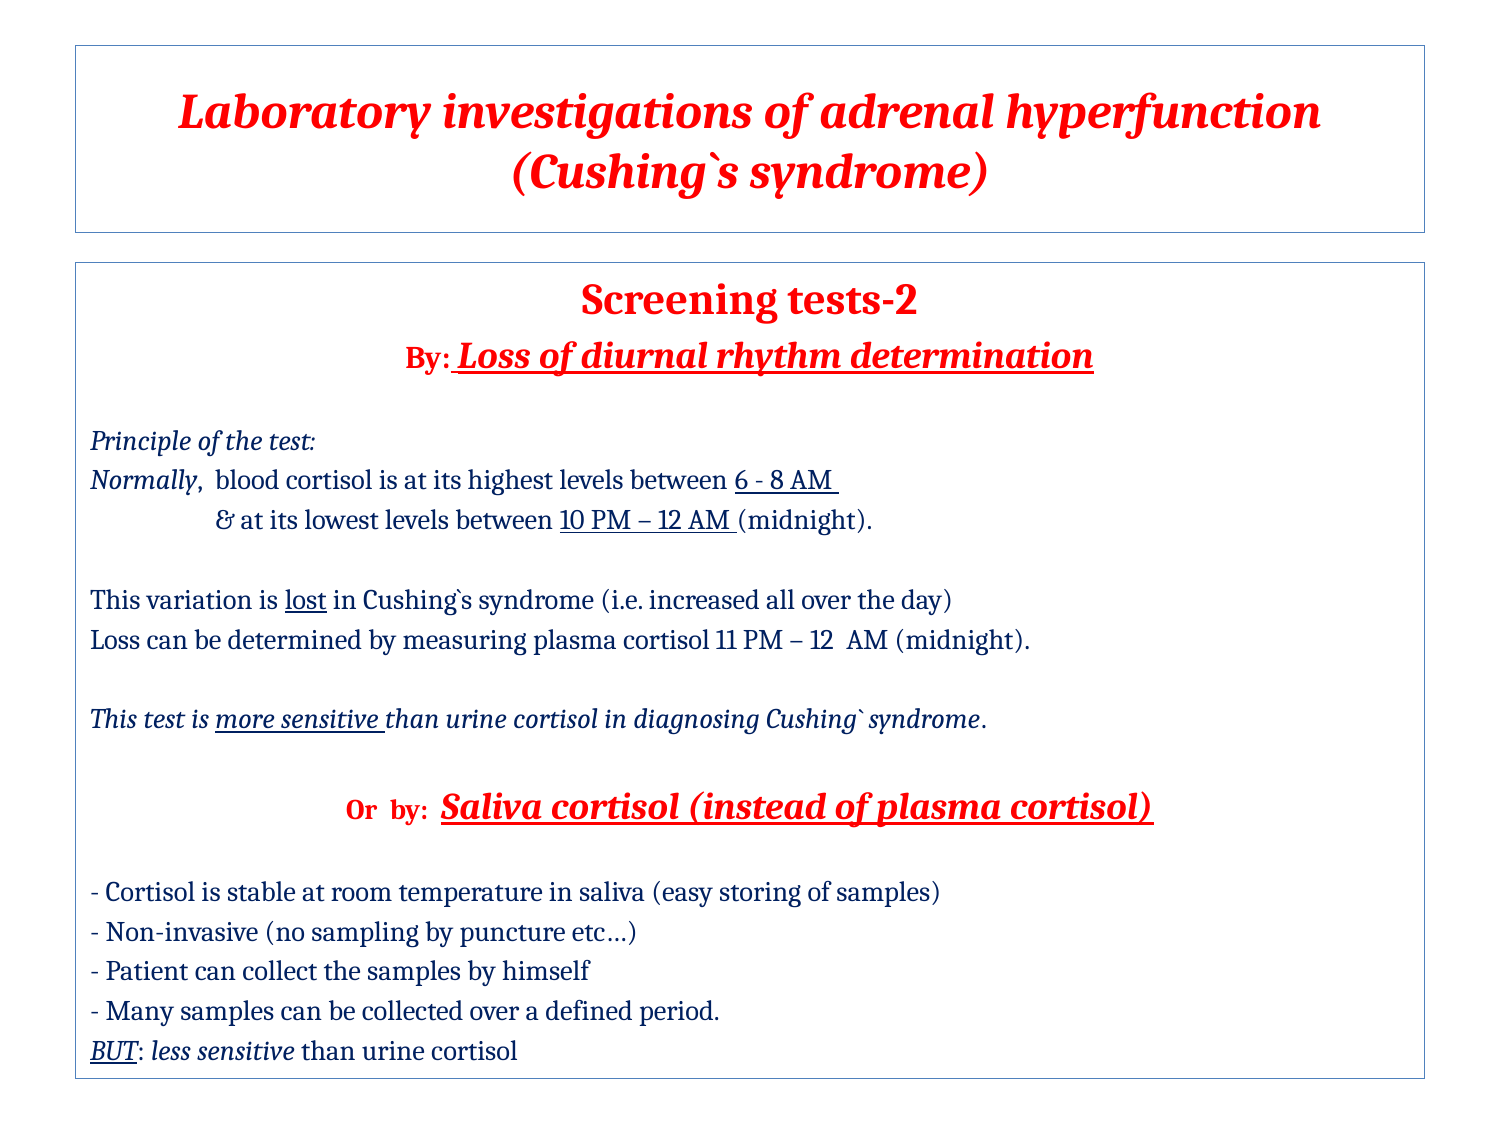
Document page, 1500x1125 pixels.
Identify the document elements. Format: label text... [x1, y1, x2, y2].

title Laboratory investigations of adrenal hyperfunction (Cushing`s syndrome) [75, 45, 1425, 233]
list Screening tests-2 By: Loss of diurnal rhythm determination Principle of the test: Normally, blood cortisol is at its highest levels between 6 - 8 AM & at its lowest levels between 10 PM – 12 AM (midnight). This variation is lost in Cushing`s syndrome (i.e. increased all over the day) Loss can be determined by measuring plasma cortisol 11 PM – 12 AM (midnight). This test is more sensitive than urine cortisol in diagnosing Cushing` syndrome. Or by: Saliva cortisol (instead of plasma cortisol) - Cortisol is stable at room temperature in saliva (easy storing of samples) - Non-invasive (no sampling by puncture etc…) - Patient can collect the samples by himself - Many samples can be collected over a defined period. BUT: less sensitive than urine cortisol [75, 262, 1425, 1079]
